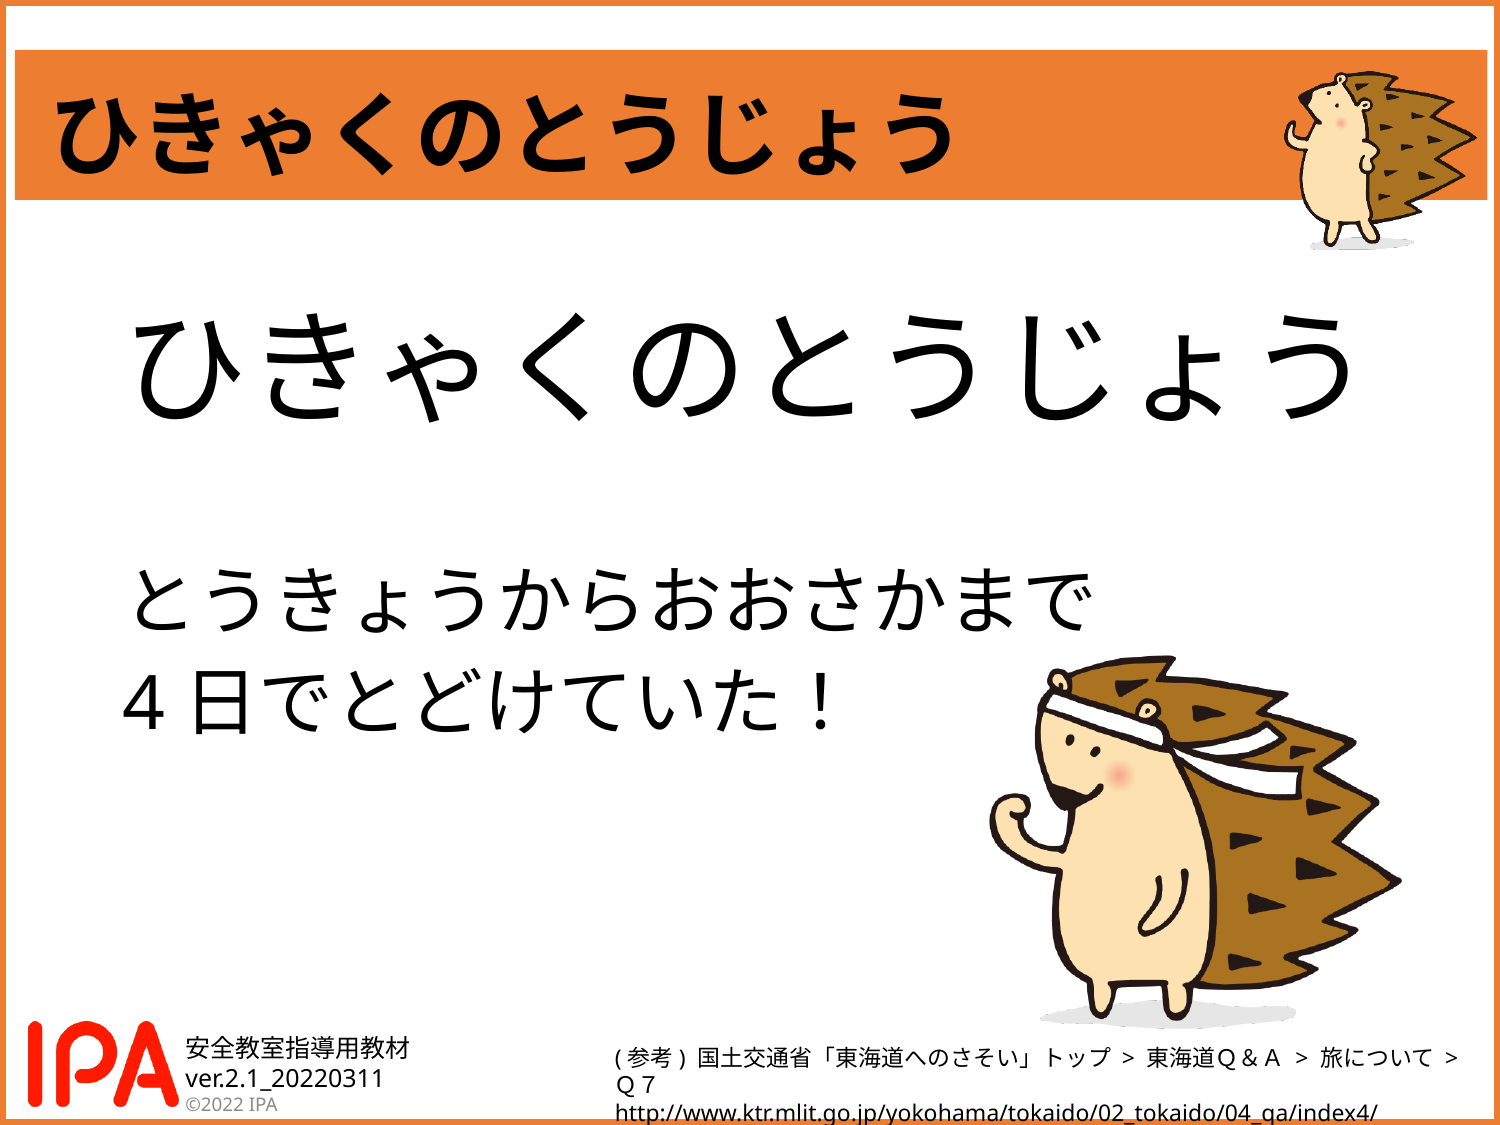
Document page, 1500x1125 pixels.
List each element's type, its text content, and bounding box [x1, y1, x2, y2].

picture [989, 655, 1402, 1029]
title ひきゃくのとうじょう [34, 74, 1340, 204]
picture [28, 1021, 179, 1107]
list ひきゃくのとうじょう とうきょうからおおさかまで 4日でとどけていた！ [107, 298, 1402, 1013]
text_box (参考) 国土交通省「東海道へのさそい」トップ > 東海道Ｑ＆Ａ > 旅について > Ｑ７ http://www.ktr.mlit.go.jp/yokohama/tokaido/02_tokaido/04_qa/index4/answer7.htm [599, 1036, 1500, 1125]
picture [1284, 71, 1477, 250]
